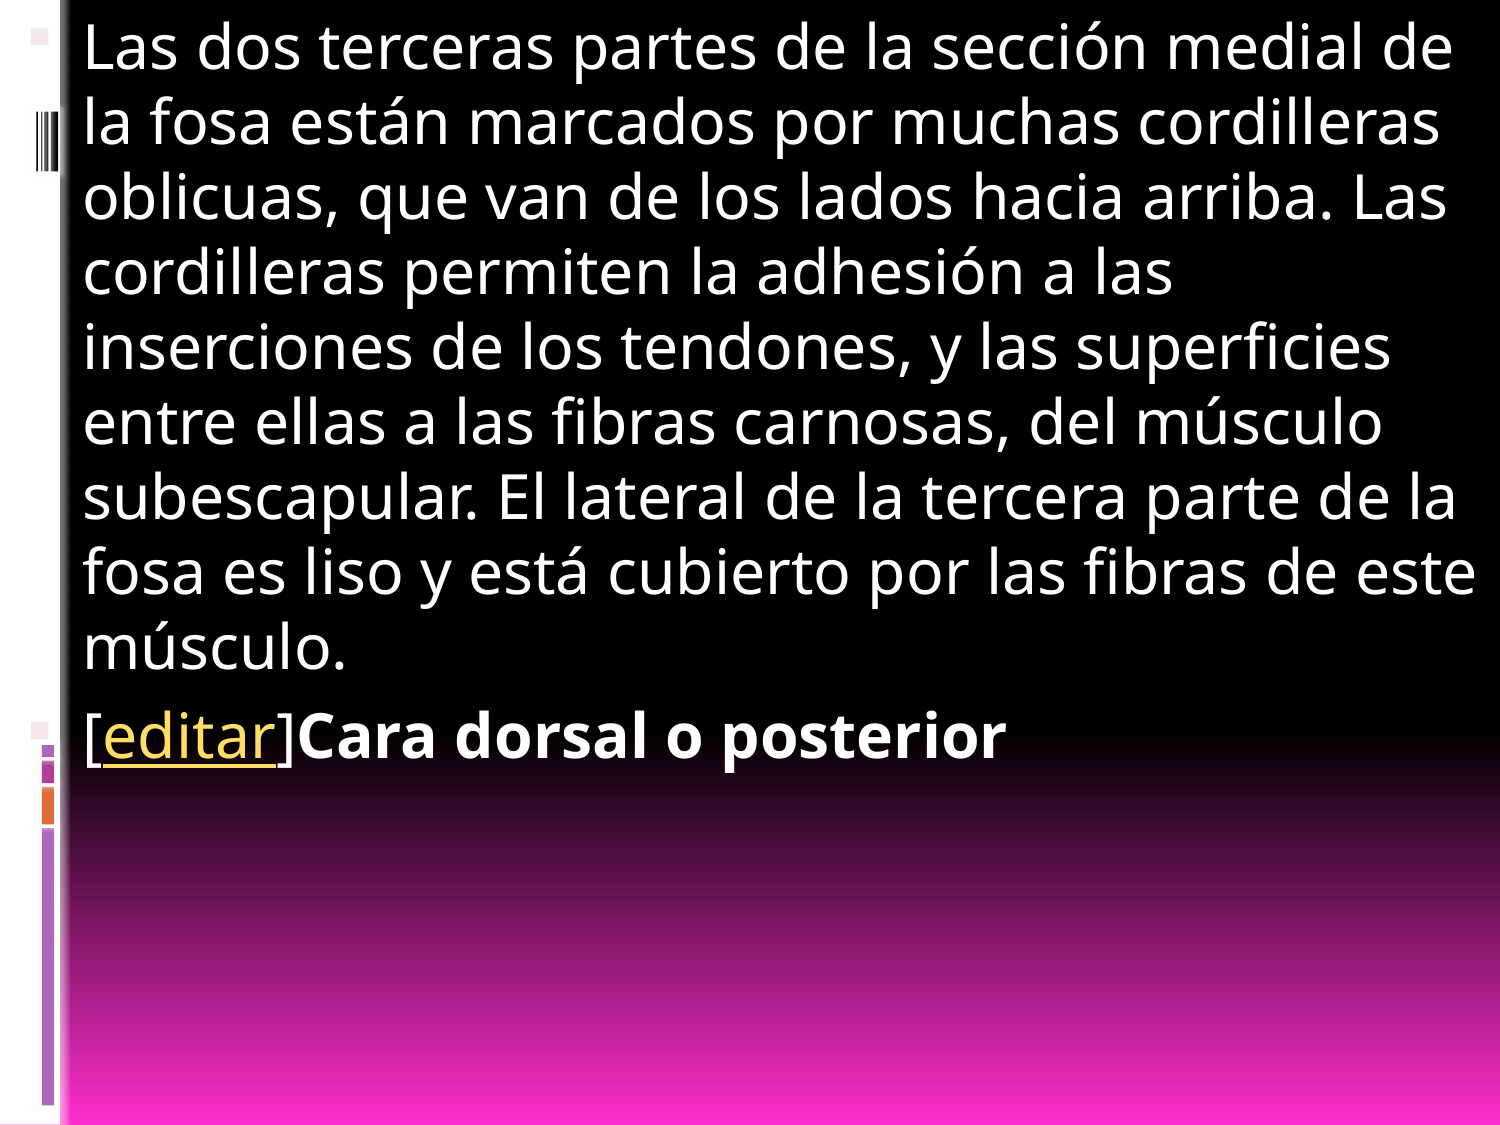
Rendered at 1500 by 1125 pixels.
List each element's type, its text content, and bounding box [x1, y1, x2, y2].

list Las dos terceras partes de la sección medial de la fosa están marcados por muchas cordilleras oblicuas, que van de los lados hacia arriba. Las cordilleras permiten la adhesión a las inserciones de los tendones, y las superficies entre ellas a las fibras carnosas, del músculo subescapular. El lateral de la tercera parte de la fosa es liso y está cubierto por las fibras de este músculo. [editar]Cara dorsal o posterior [0, 0, 1500, 1125]
